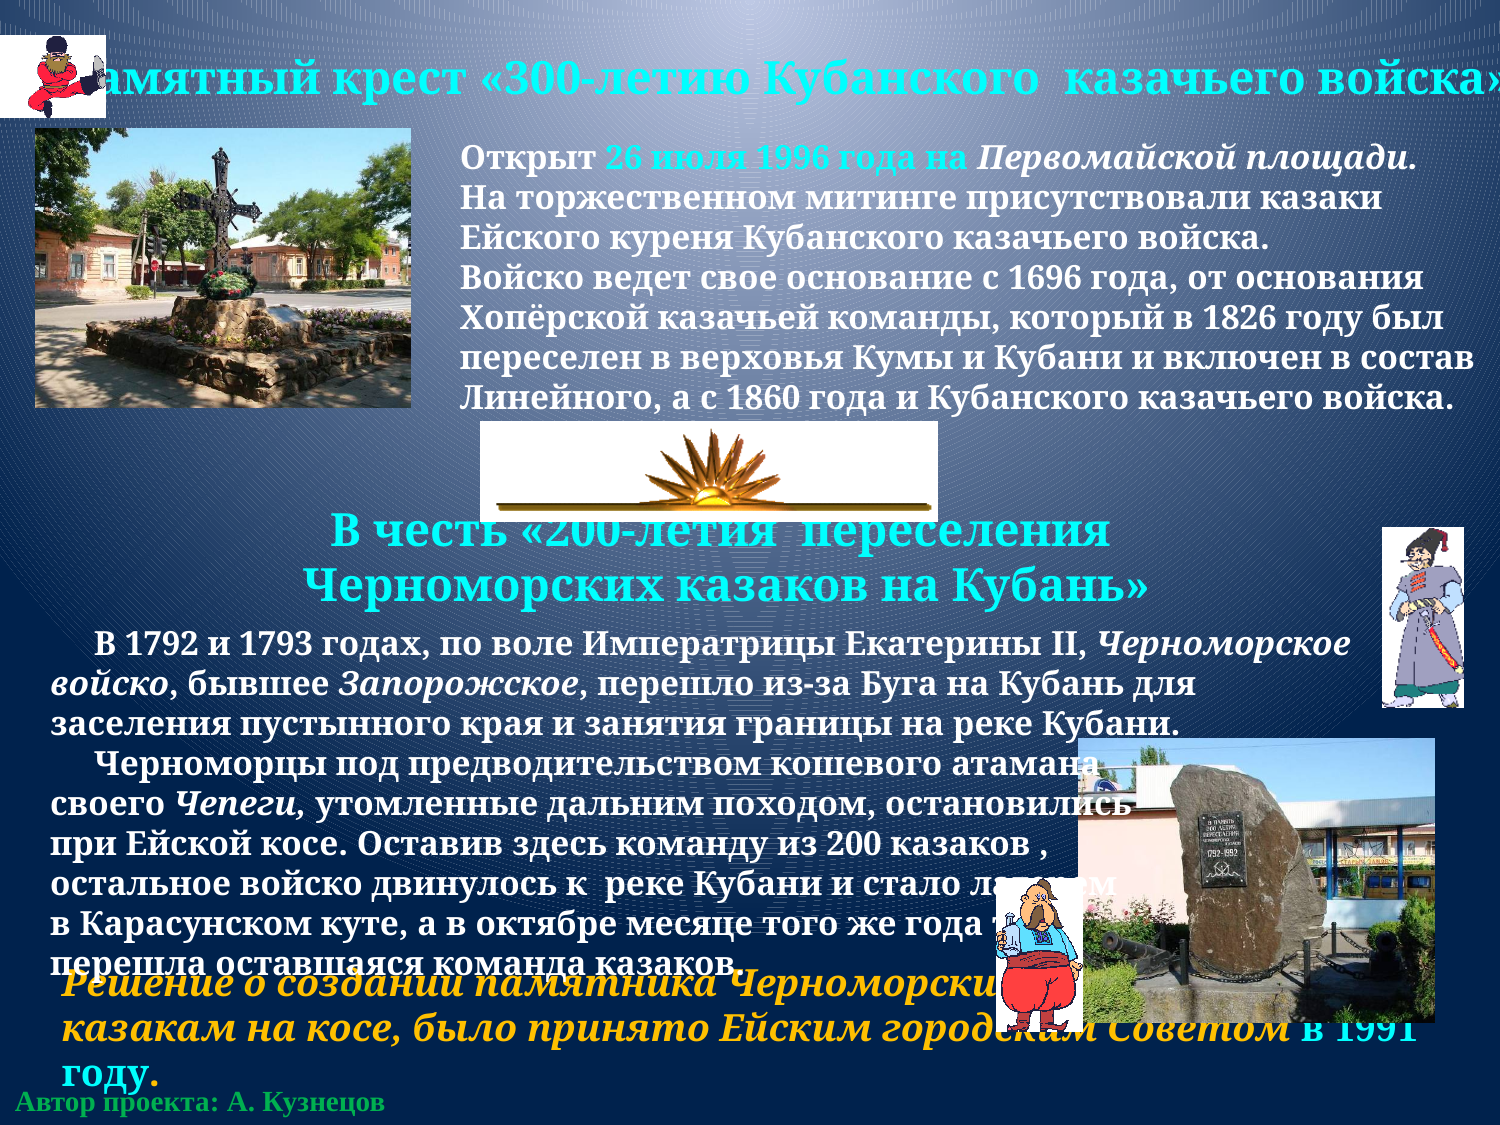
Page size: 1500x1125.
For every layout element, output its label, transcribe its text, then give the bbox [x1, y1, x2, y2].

picture [0, 34, 106, 118]
text_box В честь «200-летия переселения Черноморских казаков на Кубань» [46, 492, 1407, 614]
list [34, 128, 411, 408]
title Памятный крест «300-летию Кубанского казачьего войска» [0, 0, 1500, 153]
text_box Автор проекта: А. Кузнецов [0, 1074, 786, 1125]
text_box Открыт 26 июля 1996 года на Первомайской площади. На торжественном митинге присутствовали казаки Ейского куреня Кубанского казачьего войска. Войско ведет свое основание с 1696 года, от основания Хопёрской казачьей команды, который в 1826 году был переселен в верховья Кумы и Кубани и включен в состав Линейного, а с 1860 года и Кубанского казачьего войска. [445, 128, 1500, 424]
text_box Решение о создании памятника Черноморским казакам на косе, было принято Ейским городским Советом в 1991 году. [46, 951, 1500, 1125]
picture [480, 421, 938, 522]
picture [995, 738, 1436, 1032]
text_box В 1792 и 1793 годах, по воле Императрицы Екатерины II, Черноморское войско, бывшее Запорожское, перешло из-за Буга на Кубань для заселения пустынного края и занятия границы на реке Кубани. Черноморцы под предводительством кошевого атамана своего Чепеги, утомленные дальним походом, остановились при Ейской косе. Оставив здесь команду из 200 казаков , остальное войско двинулось к реке Кубани и стало лагерем в Карасунском куте, а в октябре месяце того же года туда перешла оставшаяся команда казаков. [35, 614, 1395, 989]
picture [1382, 527, 1464, 708]
